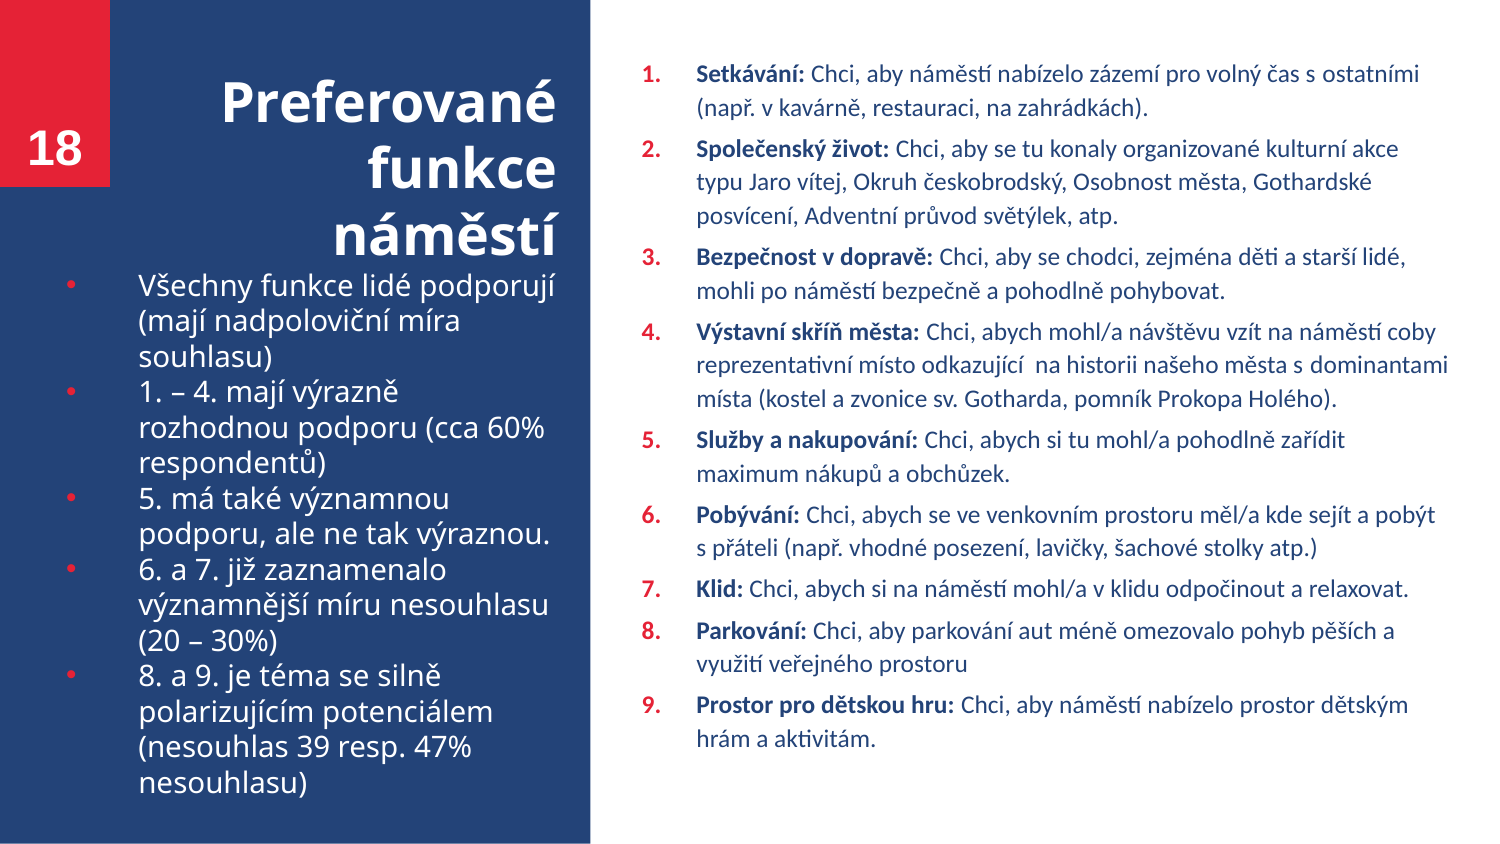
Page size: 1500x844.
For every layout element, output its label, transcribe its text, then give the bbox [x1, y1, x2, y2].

list Preferované funkce náměstí Všechny funkce lidé podporují (mají nadpoloviční míra souhlasu) 1. – 4. mají výrazně rozhodnou podporu (cca 60% respondentů) 5. má také významnou podporu, ale ne tak výraznou. 6. a 7. již zaznamenalo významnější míru nesouhlasu (20 – 30%) 8. a 9. je téma se silně polarizujícím potenciálem (nesouhlas 39 resp. 47% nesouhlasu) [54, 40, 569, 825]
list Setkávání: Chci, aby náměstí nabízelo zázemí pro volný čas s ostatními (např. v kavárně, restauraci, na zahrádkách). Společenský život: Chci, aby se tu konaly organizované kulturní akce typu Jaro vítej, Okruh českobrodský, Osobnost města, Gothardské posvícení, Adventní průvod světýlek, atp. Bezpečnost v dopravě: Chci, aby se chodci, zejména děti a starší lidé, mohli po náměstí bezpečně a pohodlně pohybovat. Výstavní skříň města: Chci, abych mohl/a návštěvu vzít na náměstí coby reprezentativní místo odkazující na historii našeho města s dominantami místa (kostel a zvonice sv. Gotharda, pomník Prokopa Holého). Služby a nakupování: Chci, abych si tu mohl/a pohodlně zařídit maximum nákupů a obchůzek. Pobývání: Chci, abych se ve venkovním prostoru měl/a kde sejít a pobýt s přáteli (např. vhodné posezení, lavičky, šachové stolky atp.) Klid: Chci, abych si na náměstí mohl/a v klidu odpočinout a relaxovat. Parkování: Chci, aby parkování aut méně omezovalo pohyb pěších a využití veřejného prostoru Prostor pro dětskou hru: Chci, aby náměstí nabízelo prostor dětským hrám a aktivitám. [630, 42, 1464, 801]
slide_number 18 [0, 0, 110, 187]
